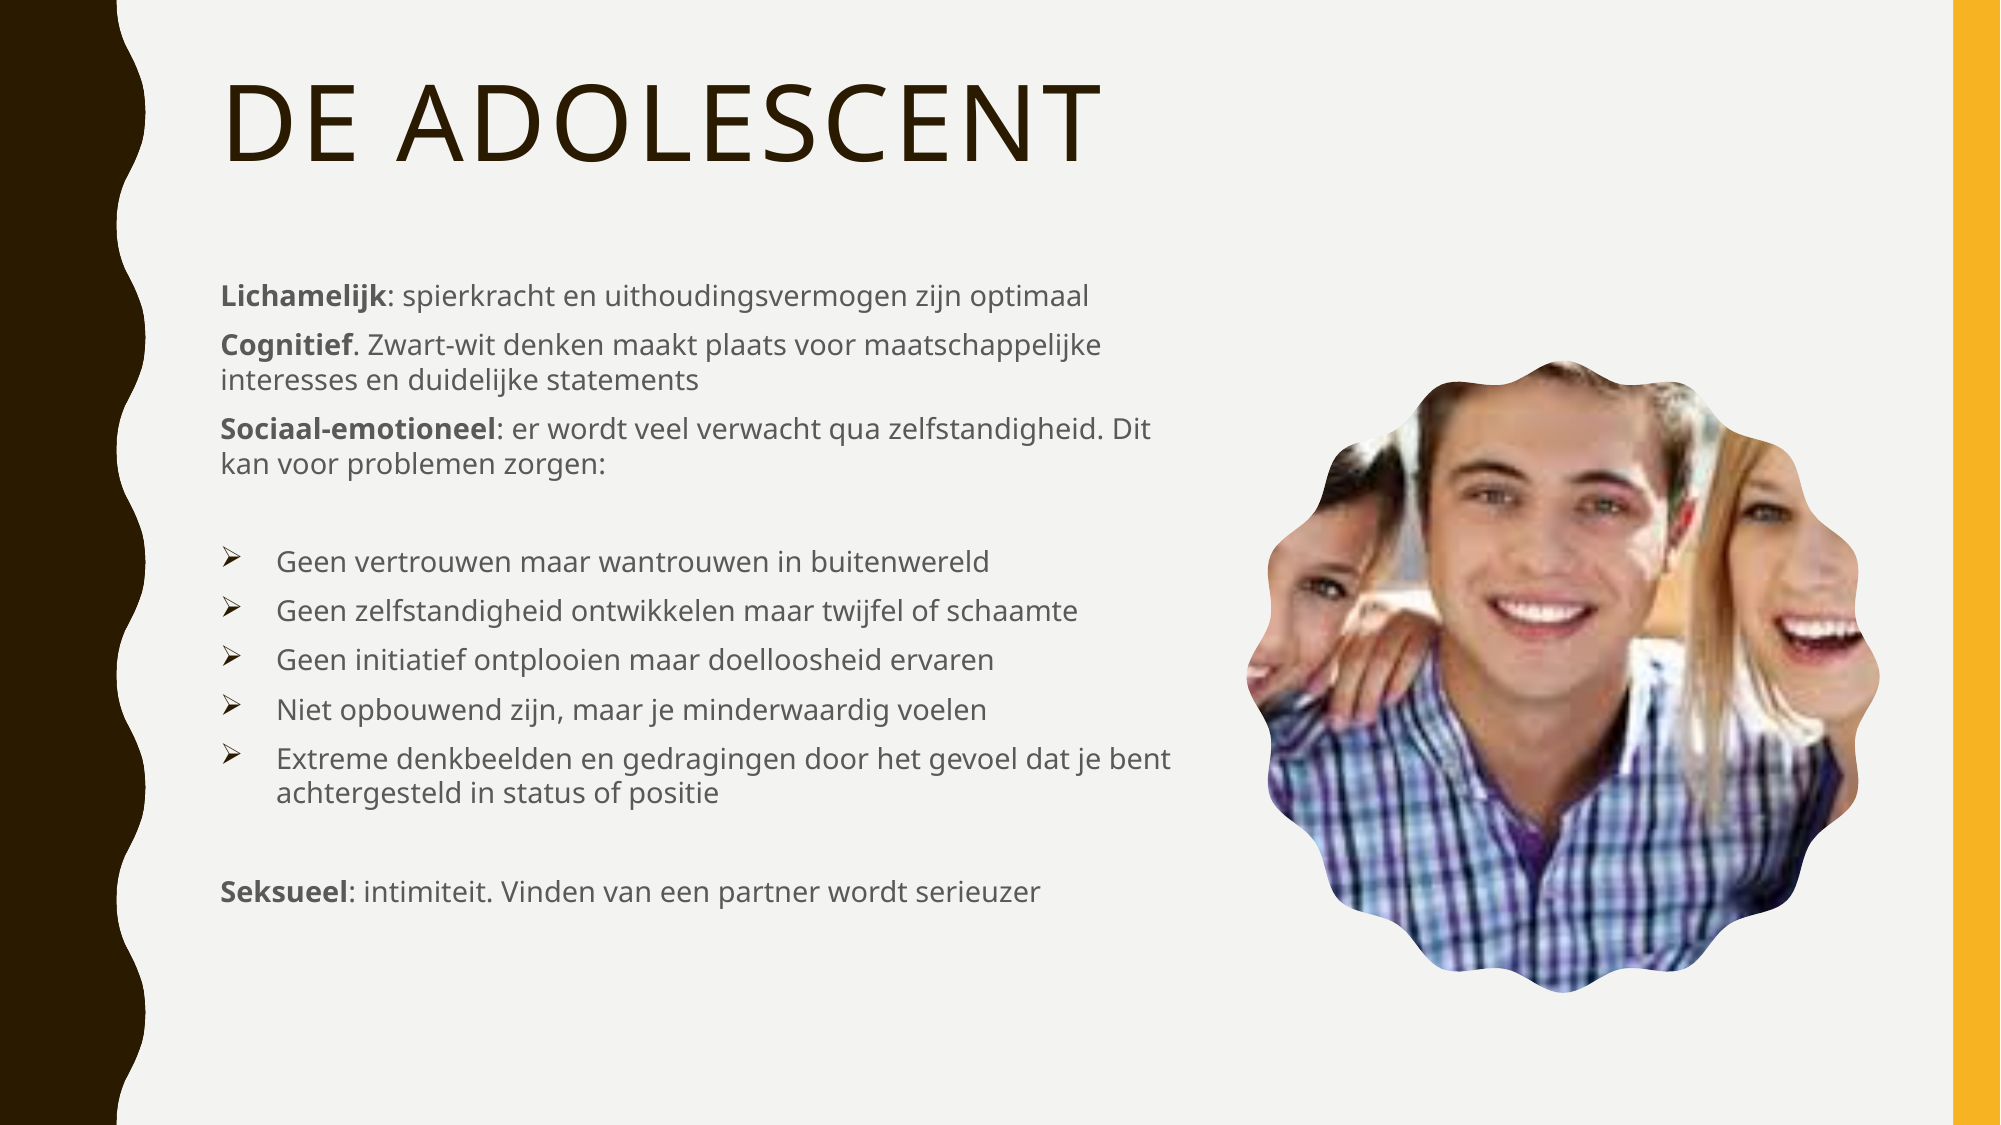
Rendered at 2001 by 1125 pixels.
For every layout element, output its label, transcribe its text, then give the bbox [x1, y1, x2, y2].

text_box [0, 0, 146, 1125]
title De adolescent [205, 62, 1875, 308]
picture [1246, 360, 1880, 993]
text_box [1952, 0, 2000, 1125]
list Lichamelijk: spierkracht en uithoudingsvermogen zijn optimaal Cognitief. Zwart-wit denken maakt plaats voor maatschappelijke interesses en duidelijke statements Sociaal-emotioneel: er wordt veel verwacht qua zelfstandigheid. Dit kan voor problemen zorgen: Geen vertrouwen maar wantrouwen in buitenwereld Geen zelfstandigheid ontwikkelen maar twijfel of schaamte Geen initiatief ontplooien maar doelloosheid ervaren Niet opbouwend zijn, maar je minderwaardig voelen Extreme denkbeelden en gedragingen door het gevoel dat je bent achtergesteld in status of positie Seksueel: intimiteit. Vinden van een partner wordt serieuzer [205, 228, 1193, 965]
